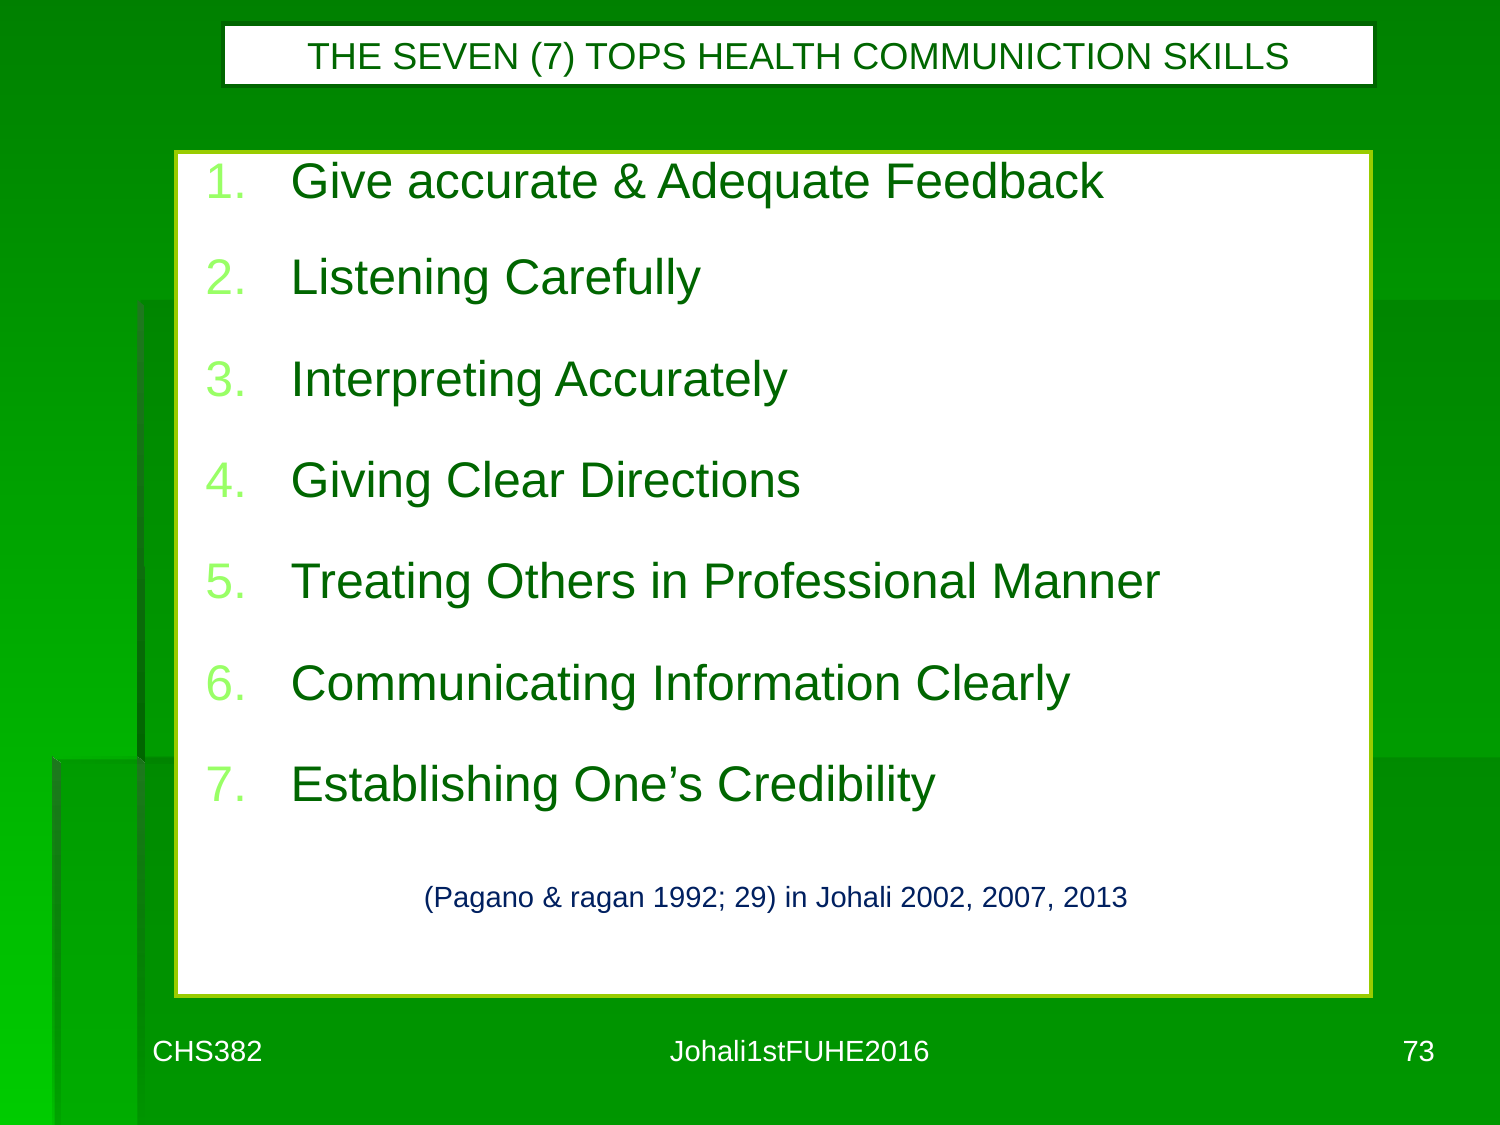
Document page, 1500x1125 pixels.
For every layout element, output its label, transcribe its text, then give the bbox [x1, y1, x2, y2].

slide_number CHS382 [137, 1024, 450, 1103]
slide_number 73 [1137, 1024, 1451, 1103]
list Give accurate & Adequate Feedback Listening Carefully Interpreting Accurately Giving Clear Directions Treating Others in Professional Manner Communicating Information Clearly Establishing One’s Credibility (Pagano & ragan 1992; 29) in Johali 2002, 2007, 2013 [174, 150, 1373, 998]
footer Johali1stFUHE2016 [562, 1024, 1038, 1103]
title THE SEVEN (7) TOPS HEALTH COMMUNICTION SKILLS [221, 21, 1377, 88]
